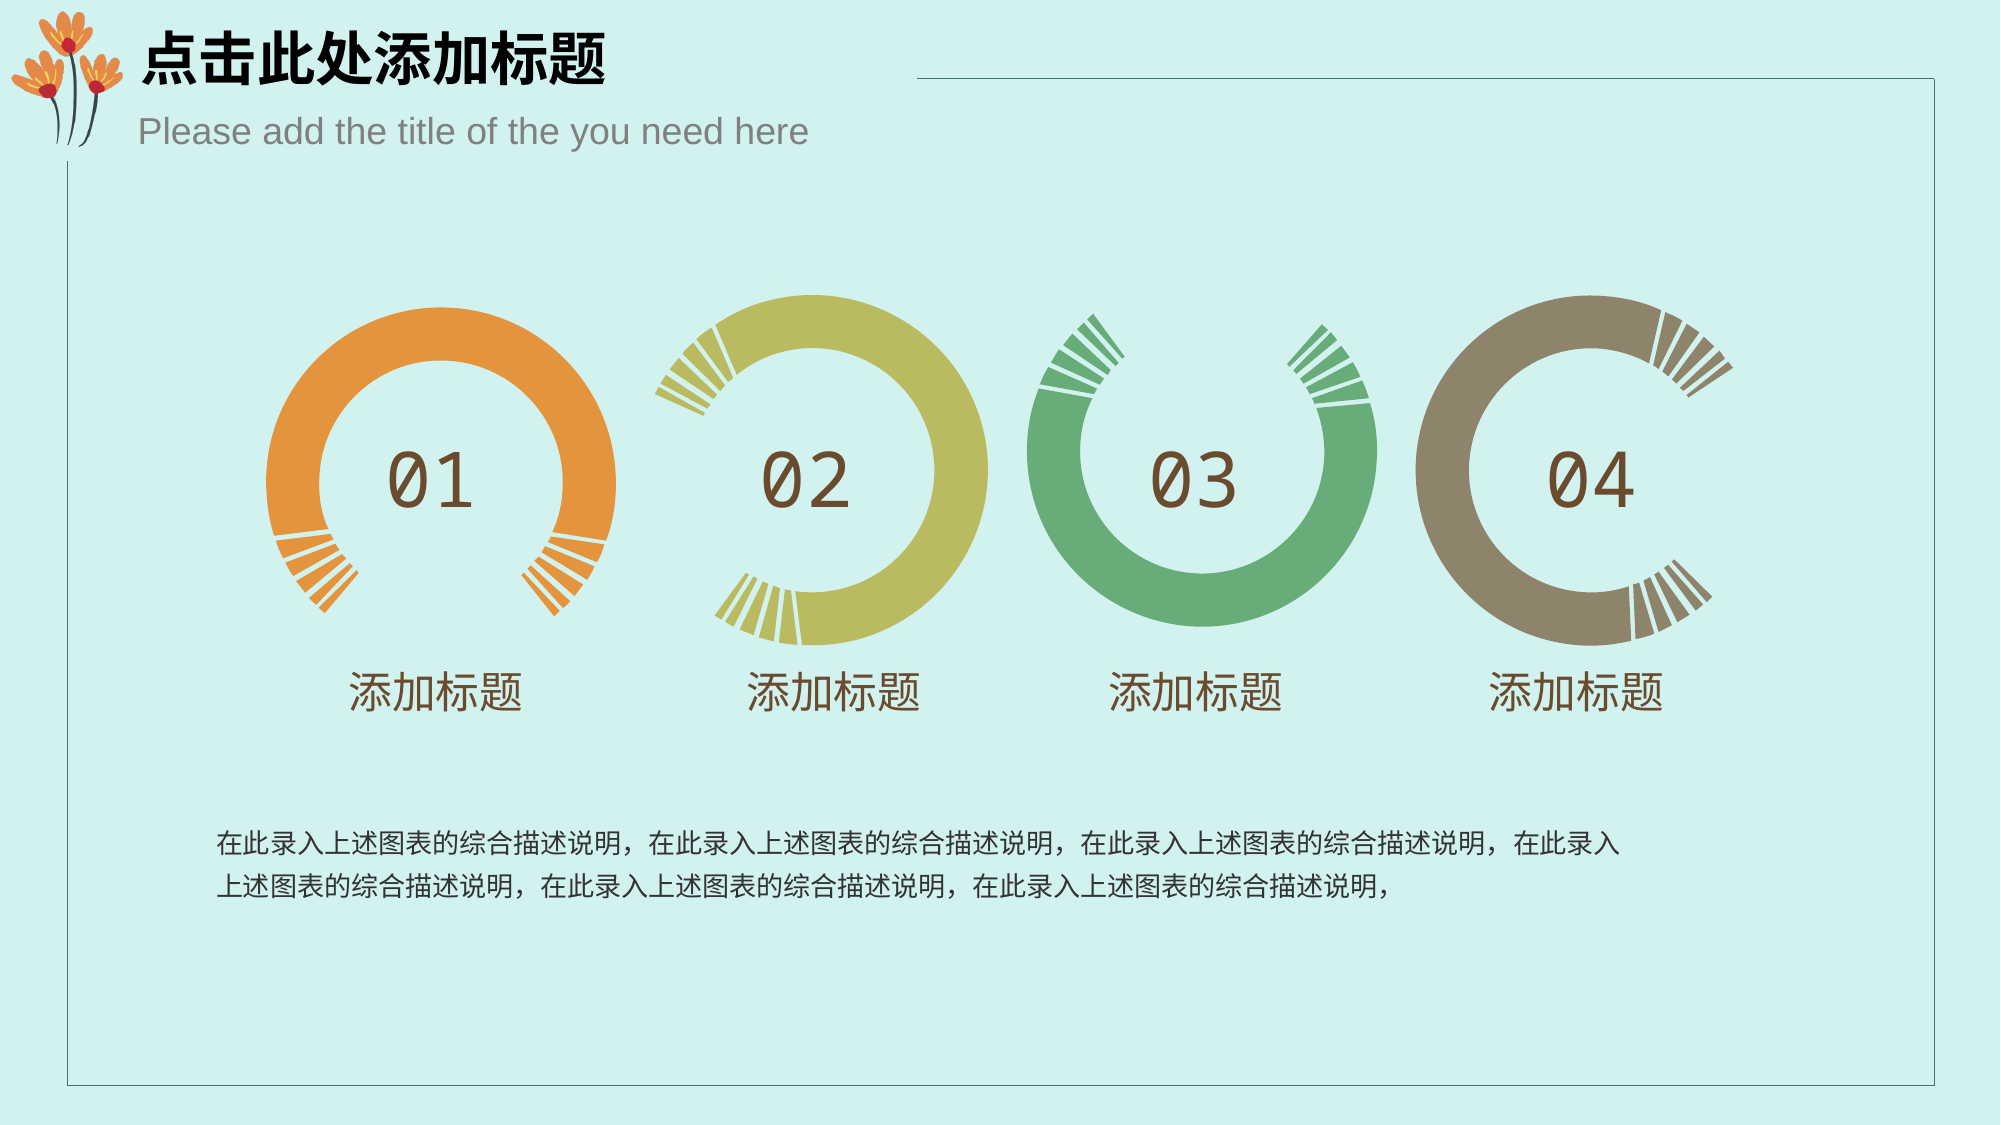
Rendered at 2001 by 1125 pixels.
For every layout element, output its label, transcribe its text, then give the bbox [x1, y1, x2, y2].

text_box Please add the title of the you need here [122, 100, 843, 160]
text_box 在此录入上述图表的综合描述说明，在此录入上述图表的综合描述说明，在此录入上述图表的综合描述说明，在此录入上述图表的综合描述说明，在此录入上述图表的综合描述说明，在此录入上述图表的综合描述说明， [196, 807, 1664, 912]
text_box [1022, 313, 1378, 631]
text_box 添加标题 [1468, 654, 1685, 727]
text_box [654, 275, 1007, 647]
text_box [1407, 287, 1734, 647]
picture [11, 11, 123, 147]
text_box 点击此处添加标题 [126, 14, 714, 99]
text_box 添加标题 [726, 654, 942, 727]
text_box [266, 306, 618, 617]
text_box 添加标题 [328, 654, 544, 727]
text_box 添加标题 [1088, 654, 1304, 727]
